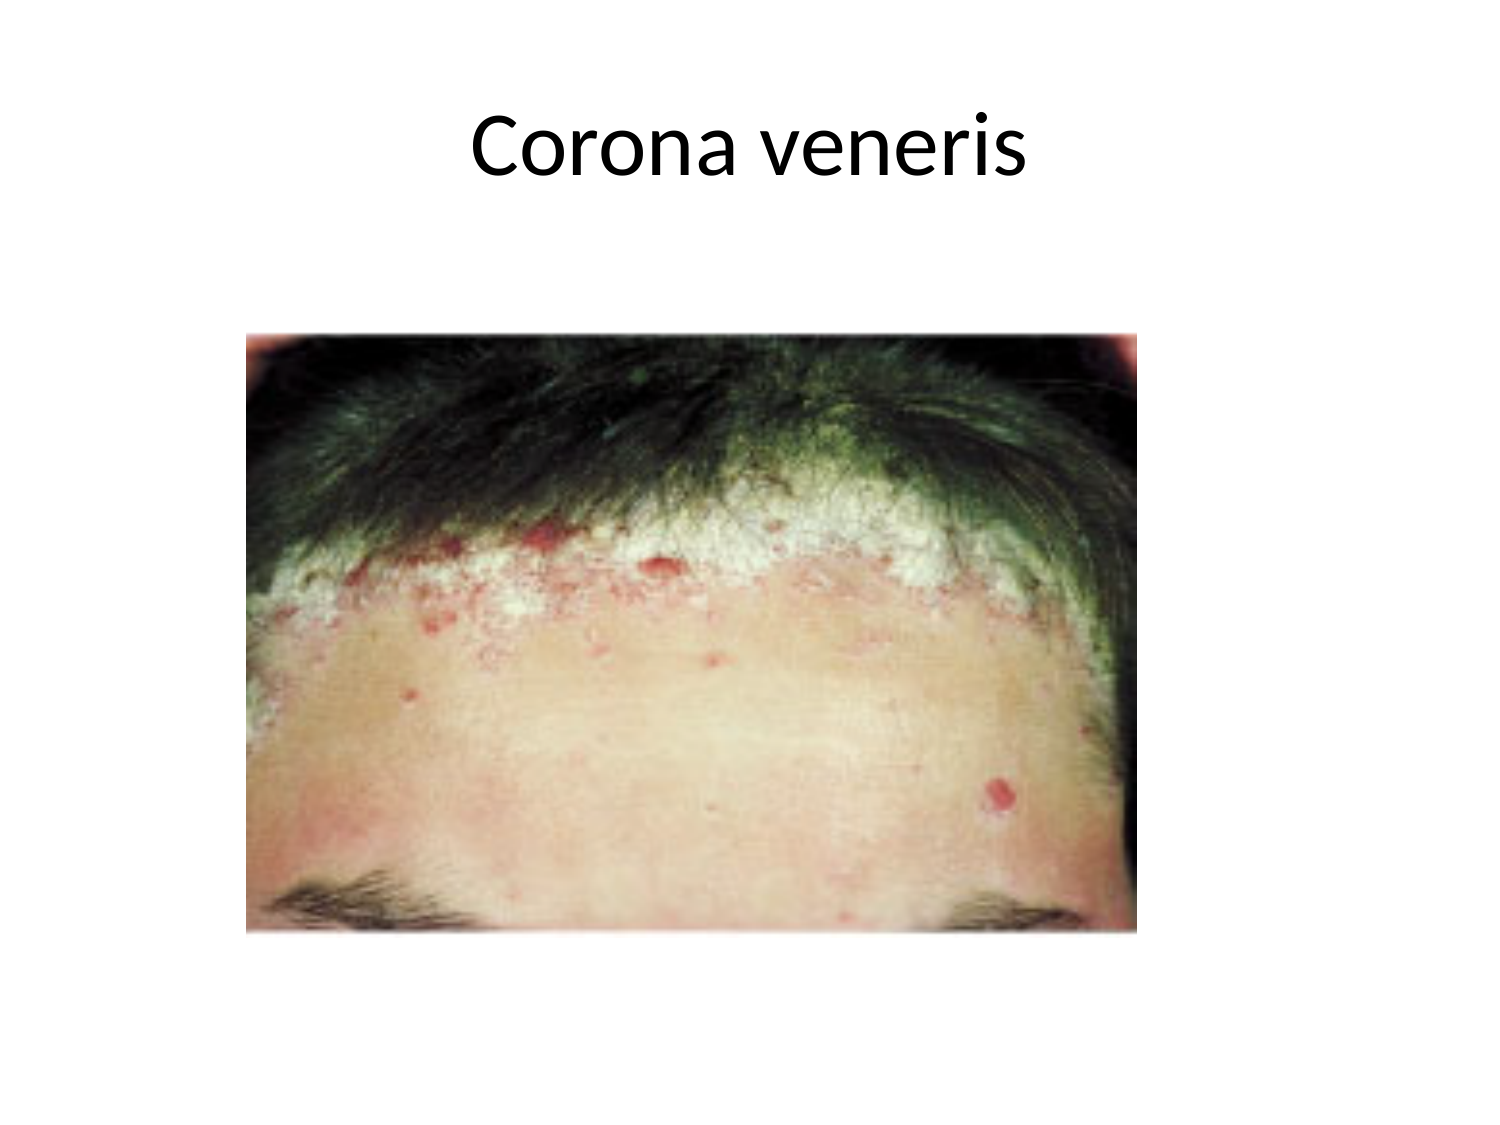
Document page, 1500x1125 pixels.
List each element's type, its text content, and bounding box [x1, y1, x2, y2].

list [245, 327, 1137, 938]
title Corona veneris [75, 45, 1425, 233]
